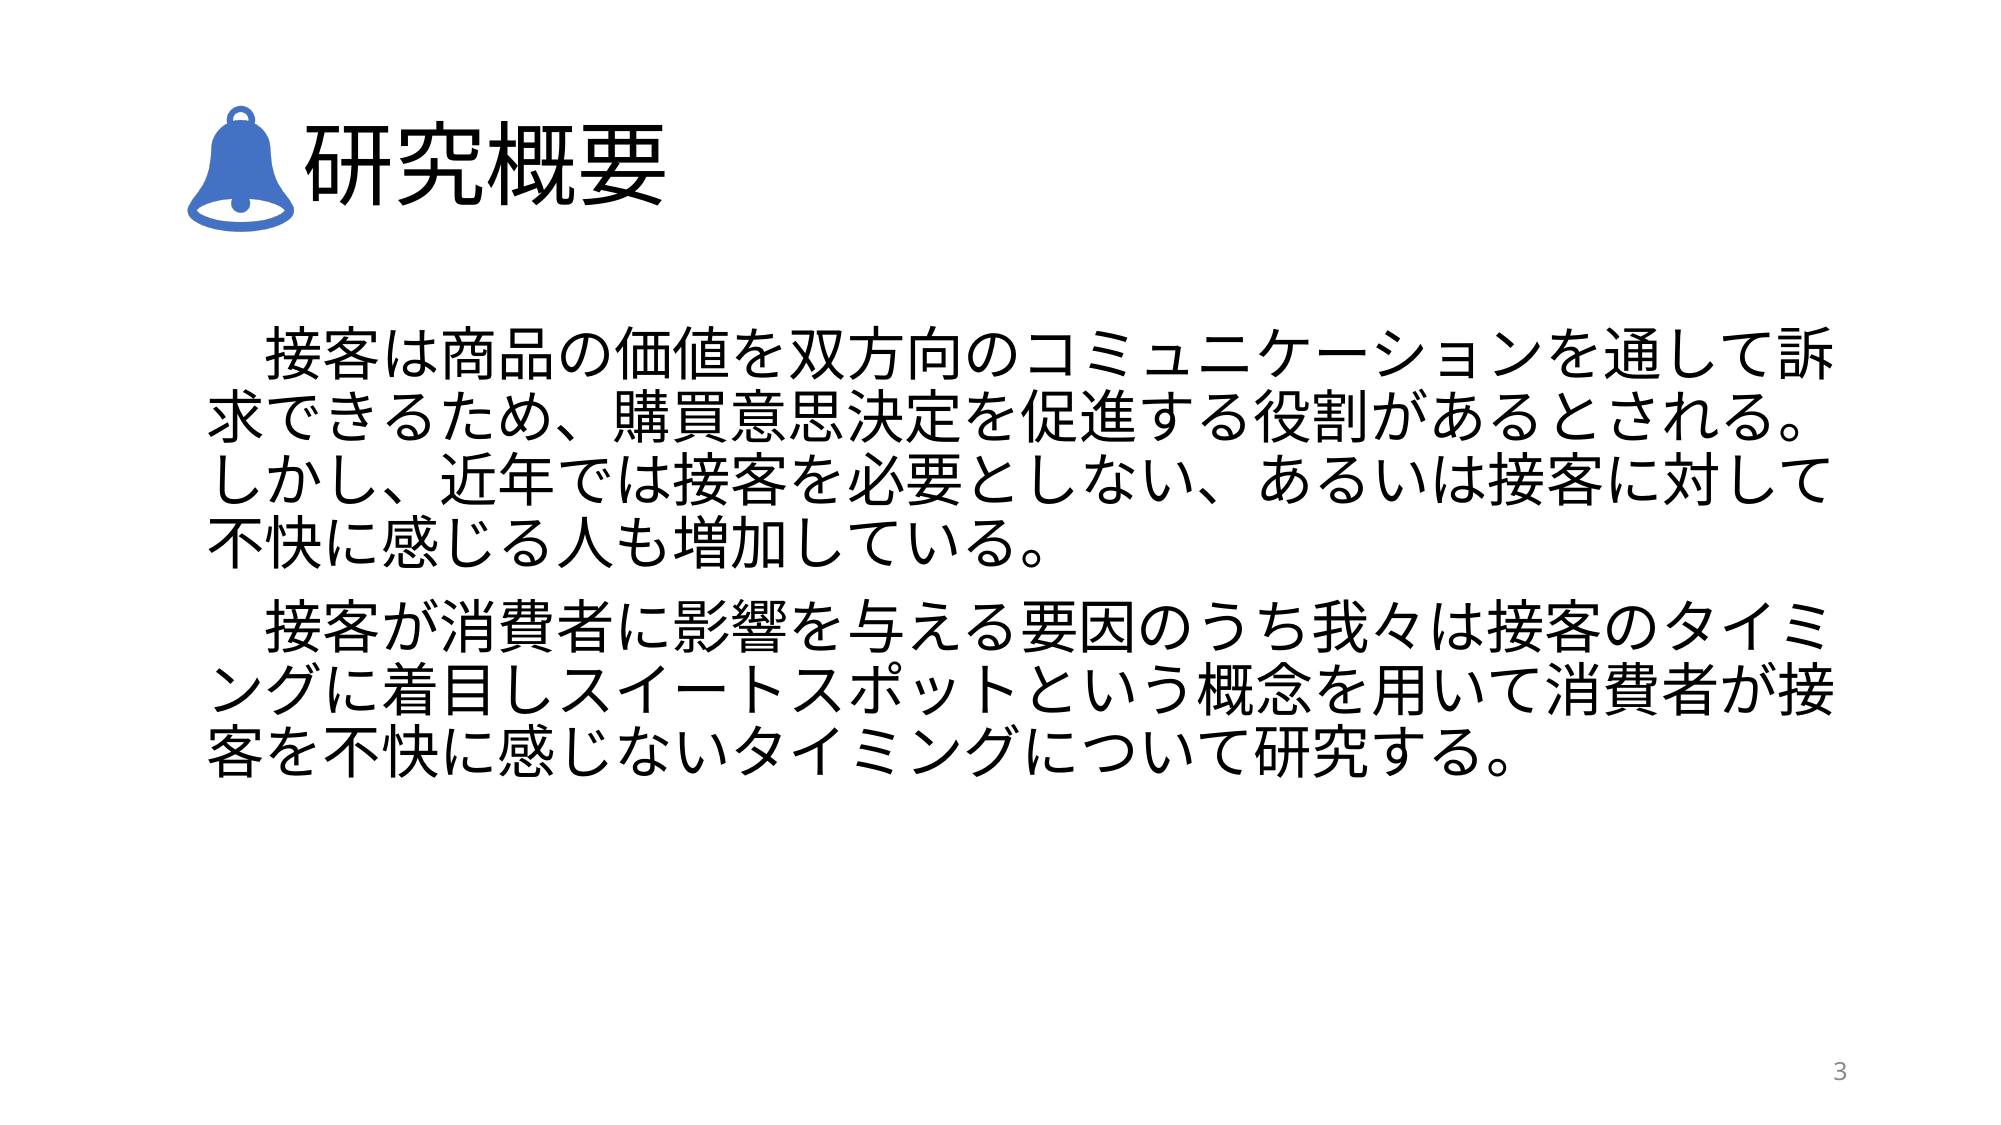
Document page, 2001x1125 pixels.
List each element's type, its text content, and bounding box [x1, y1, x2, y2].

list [164, 93, 315, 244]
list 接客は商品の価値を双方向のコミュニケーションを通して訴求できるため、購買意思決定を促進する役割があるとされる。しかし、近年では接客を必要としない、あるいは接客に対して不快に感じる人も増加している。 接客が消費者に影響を与える要因のうち我々は接客のタイミングに着目しスイートスポットという概念を用いて消費者が接客を不快に感じないタイミングについて研究する。 [191, 317, 1863, 1032]
slide_number 3 [1412, 1042, 1863, 1103]
title 研究概要 [137, 59, 1863, 278]
